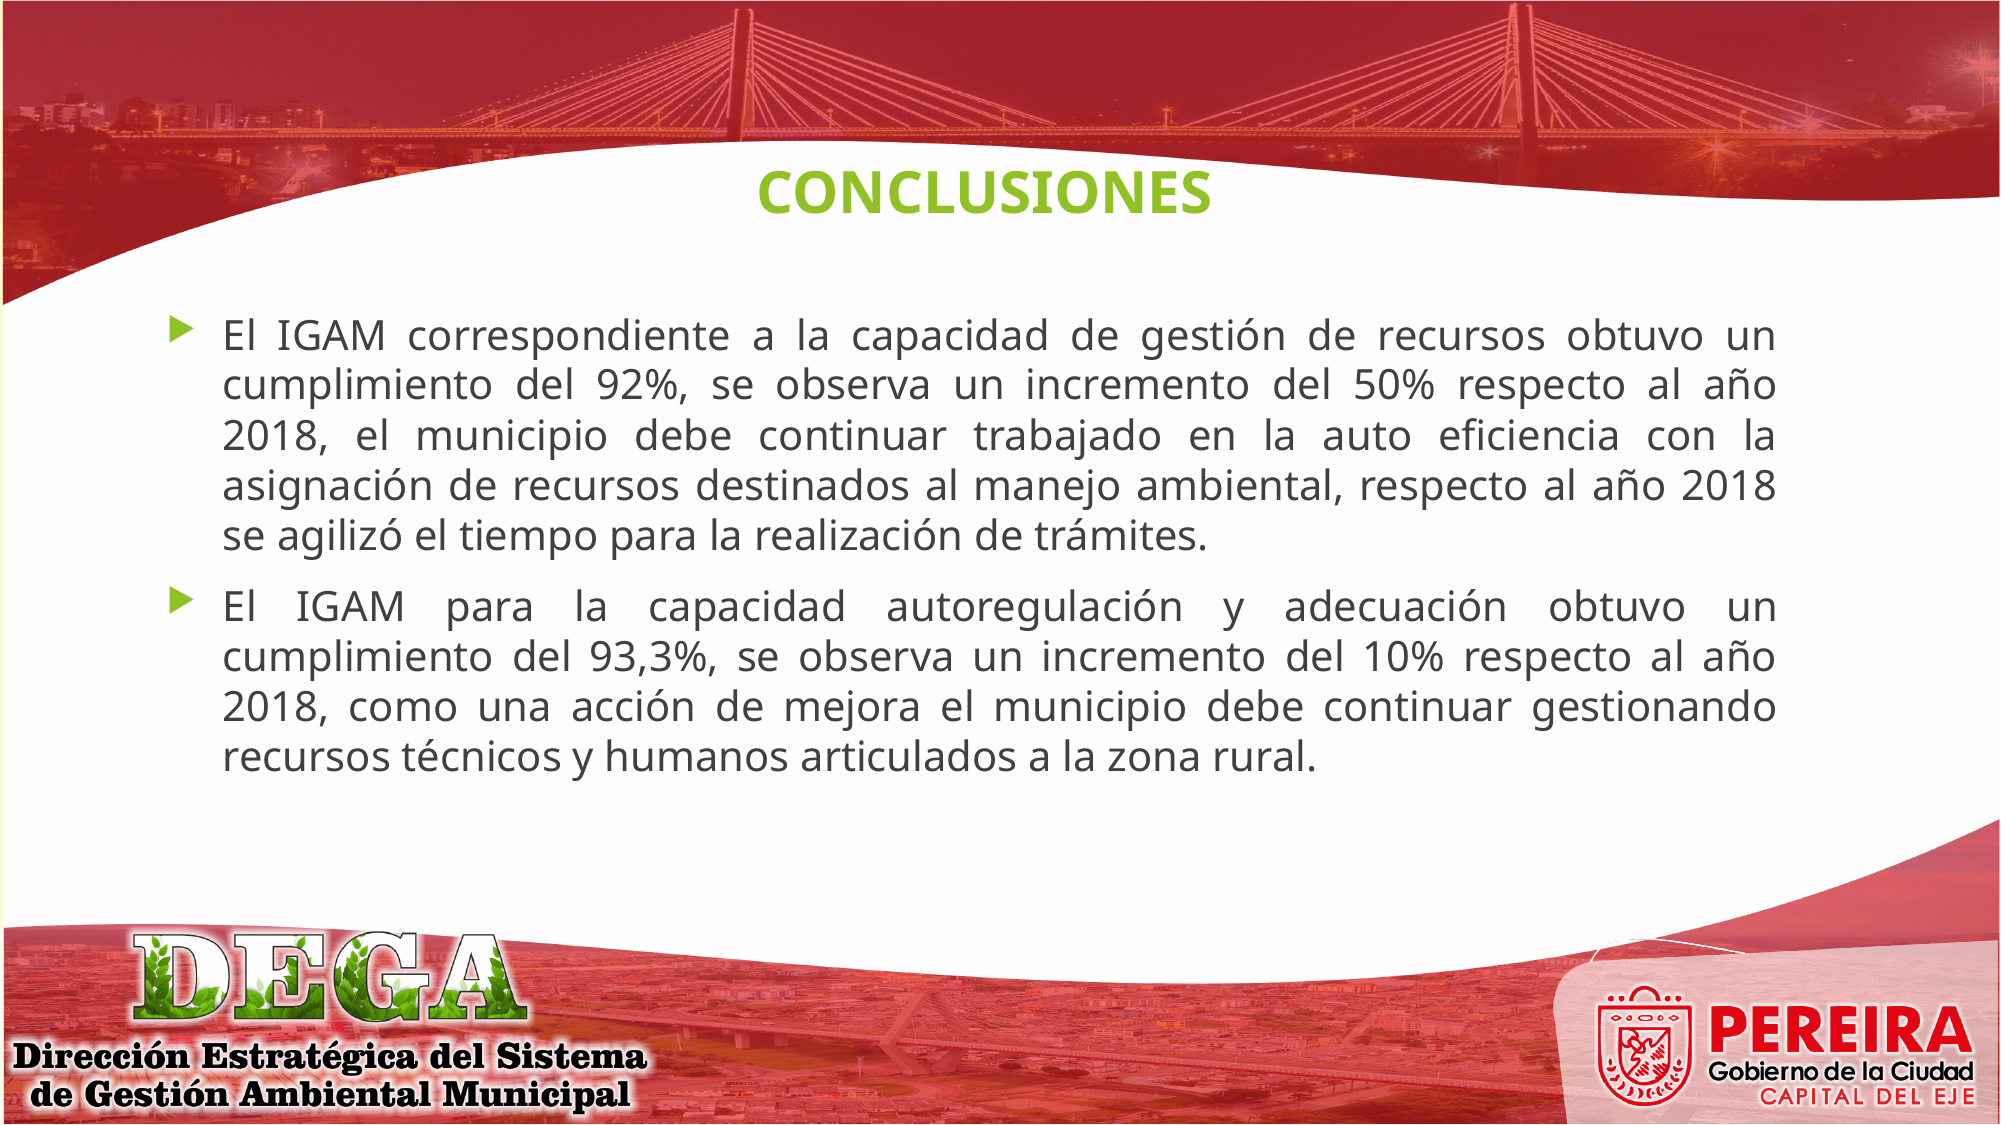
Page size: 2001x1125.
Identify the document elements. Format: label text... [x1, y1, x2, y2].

text_box CONCLUSIONES [279, 148, 1690, 211]
picture [0, 0, 2001, 1125]
list El IGAM correspondiente a la capacidad de gestión de recursos obtuvo un cumplimiento del 92%, se observa un incremento del 50% respecto al año 2018, el municipio debe continuar trabajado en la auto eficiencia con la asignación de recursos destinados al manejo ambiental, respecto al año 2018 se agilizó el tiempo para la realización de trámites. El IGAM para la capacidad autoregulación y adecuación obtuvo un cumplimiento del 93,3%, se observa un incremento del 10% respecto al año 2018, como una acción de mejora el municipio debe continuar gestionando recursos técnicos y humanos articulados a la zona rural. [151, 300, 1794, 920]
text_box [1, 920, 1998, 1125]
